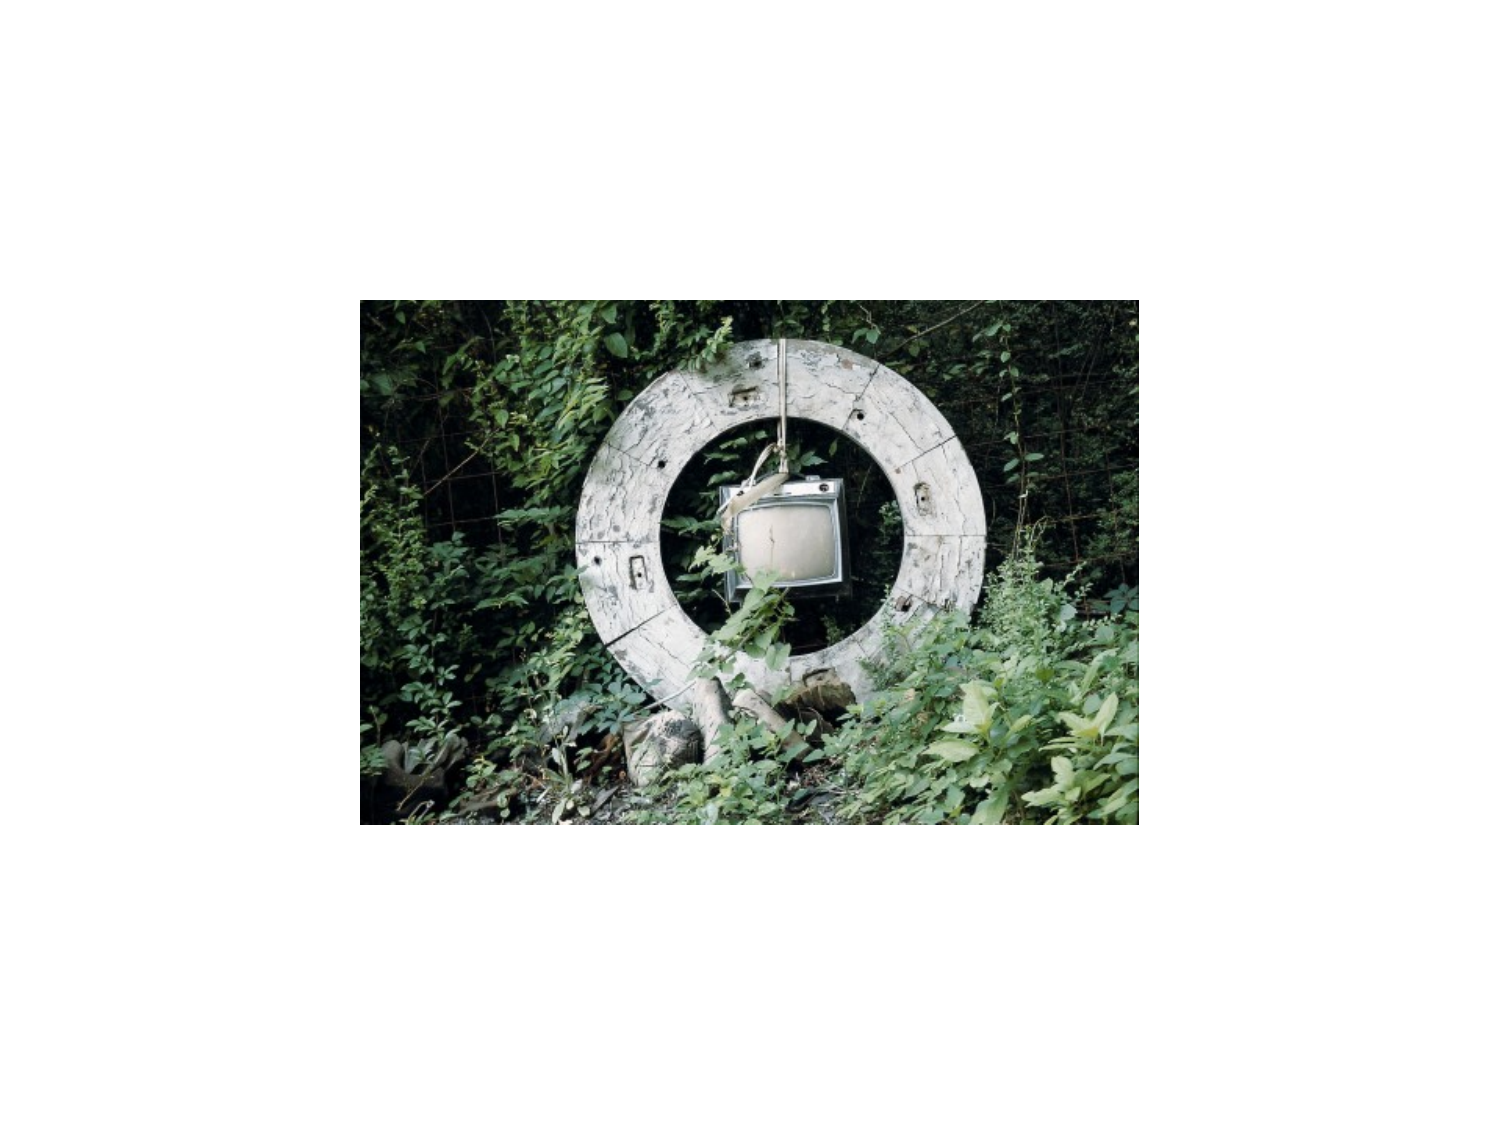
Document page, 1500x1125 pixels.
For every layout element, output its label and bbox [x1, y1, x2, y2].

picture [360, 300, 1140, 825]
